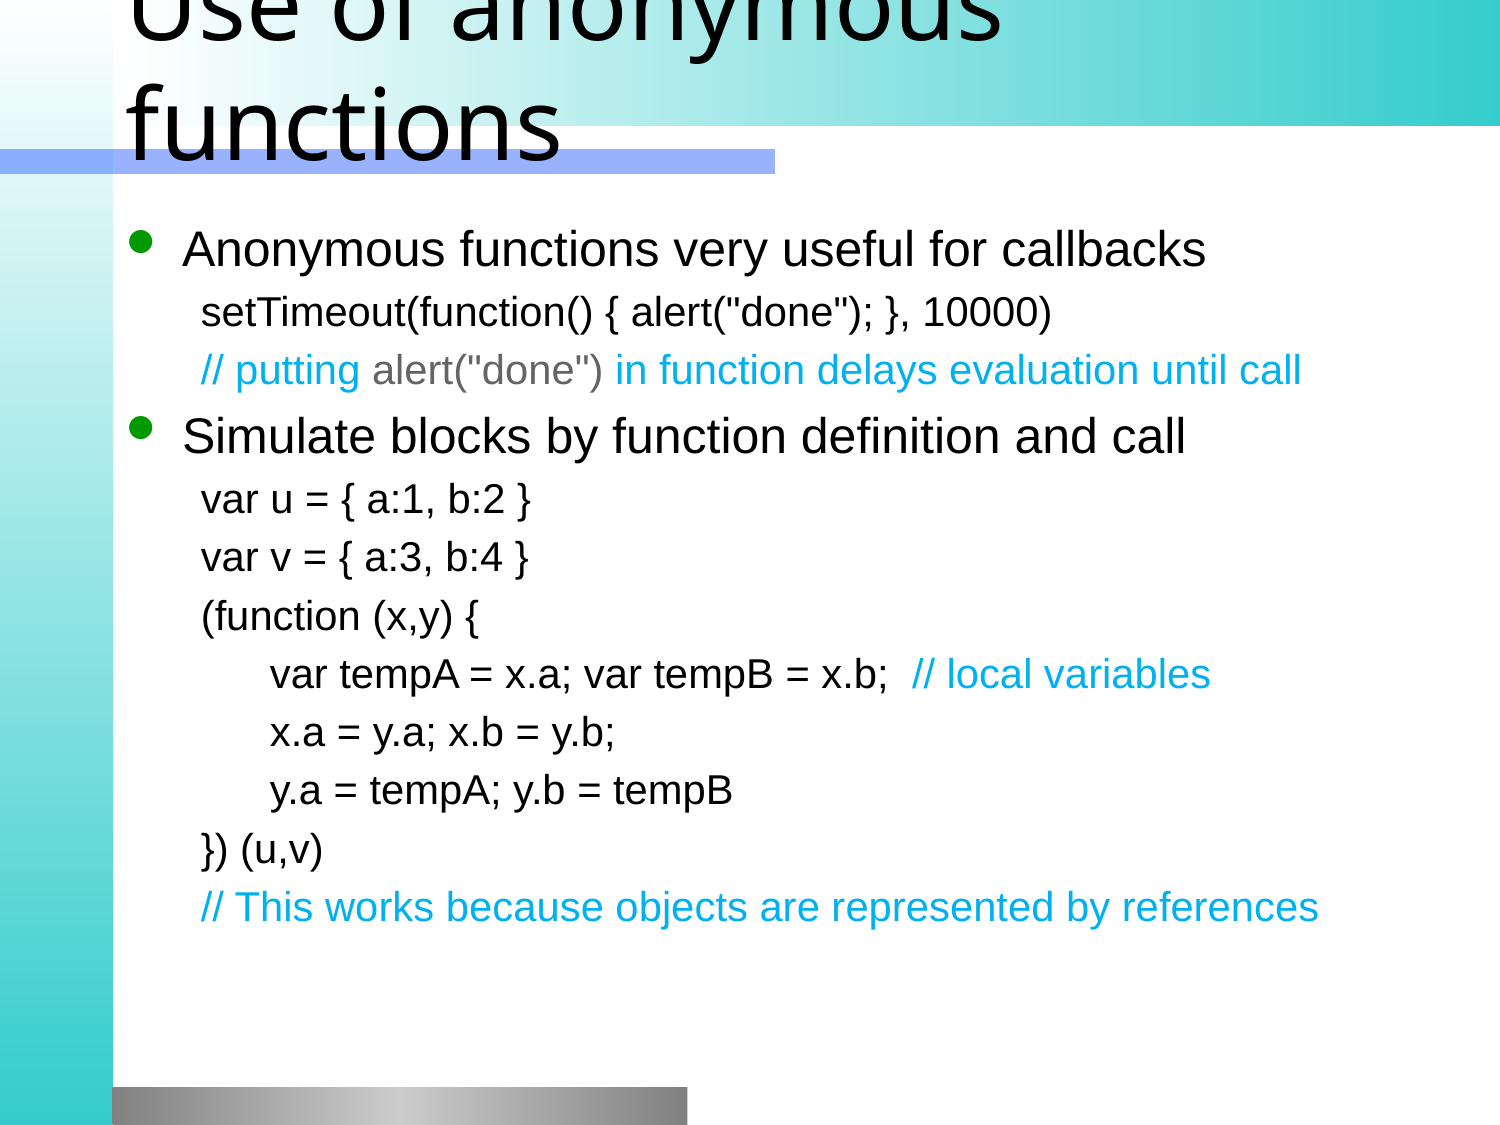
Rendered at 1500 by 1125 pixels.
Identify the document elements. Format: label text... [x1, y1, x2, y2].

title Use of anonymous functions [110, 0, 1424, 126]
list Anonymous functions very useful for callbacks setTimeout(function() { alert("done"); }, 10000) // putting alert("done") in function delays evaluation until call Simulate blocks by function definition and call var u = { a:1, b:2 } var v = { a:3, b:4 } (function (x,y) { var tempA = x.a; var tempB = x.b; // local variables x.a = y.a; x.b = y.b; y.a = tempA; y.b = tempB }) (u,v) // This works because objects are represented by references [110, 208, 1417, 1051]
